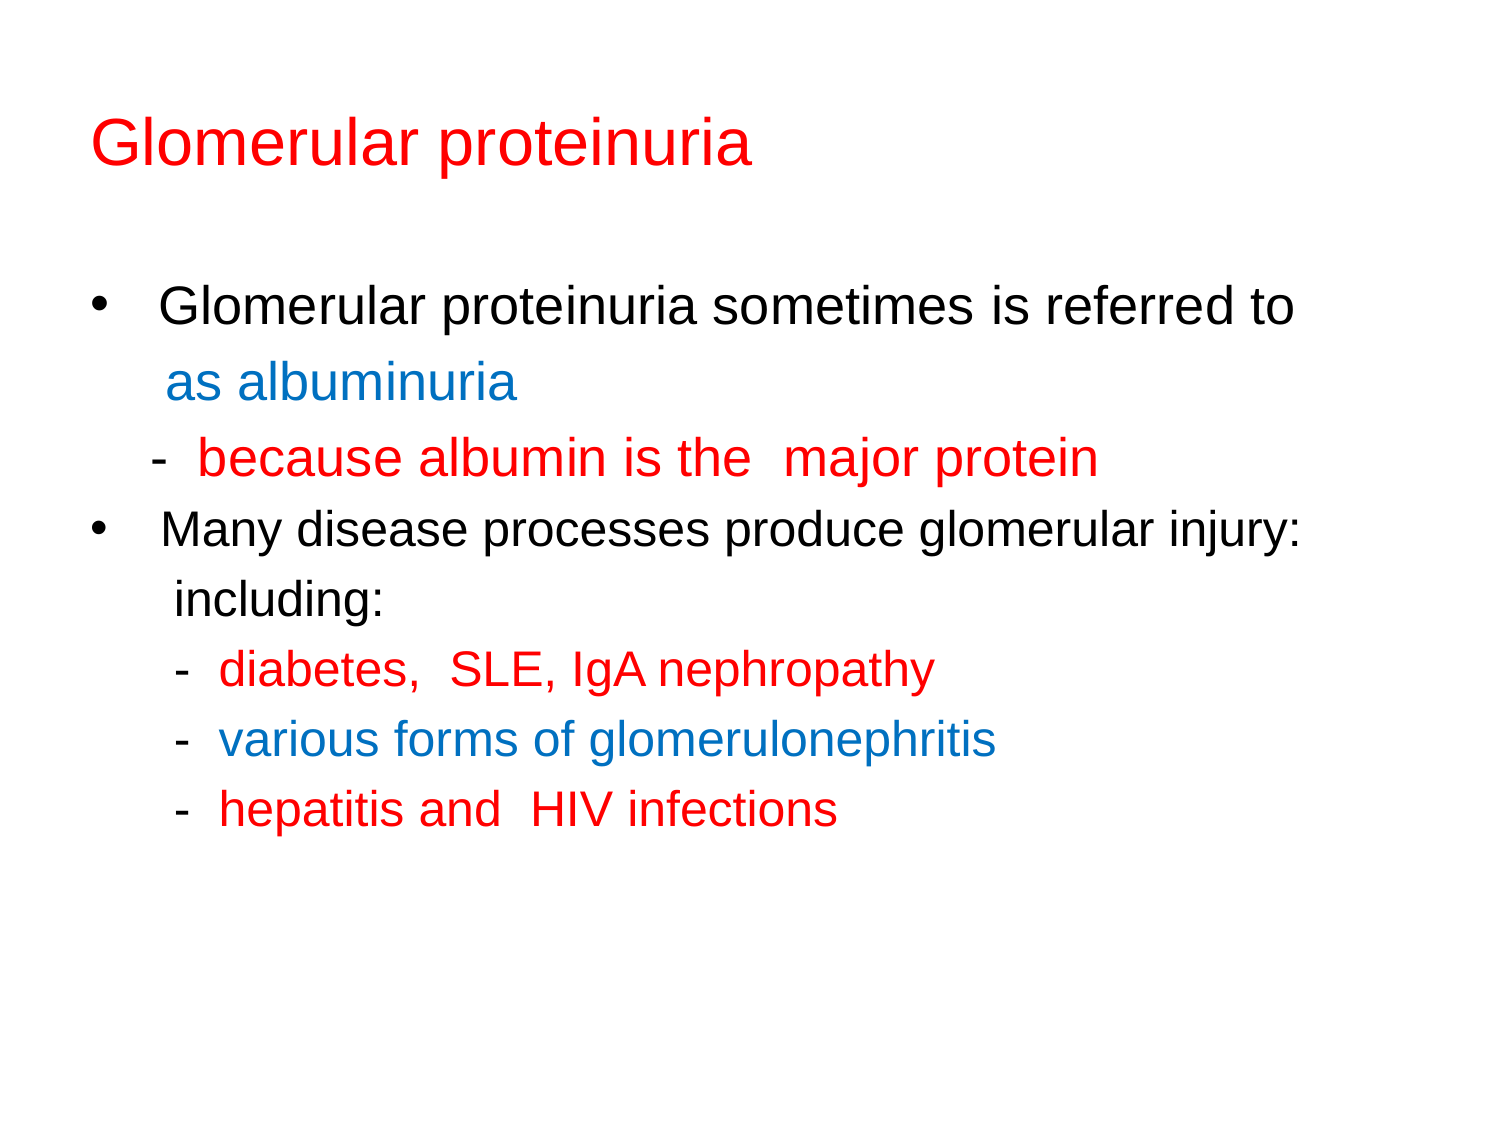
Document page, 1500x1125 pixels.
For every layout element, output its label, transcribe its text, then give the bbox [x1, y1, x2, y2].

list Glomerular proteinuria sometimes is referred to as albuminuria - because albumin is the major protein Many disease processes produce glomerular injury: including: - diabetes, SLE, IgA nephropathy - various forms of glomerulonephritis - hepatitis and HIV infections [75, 262, 1425, 1005]
title Glomerular proteinuria [75, 45, 1425, 233]
